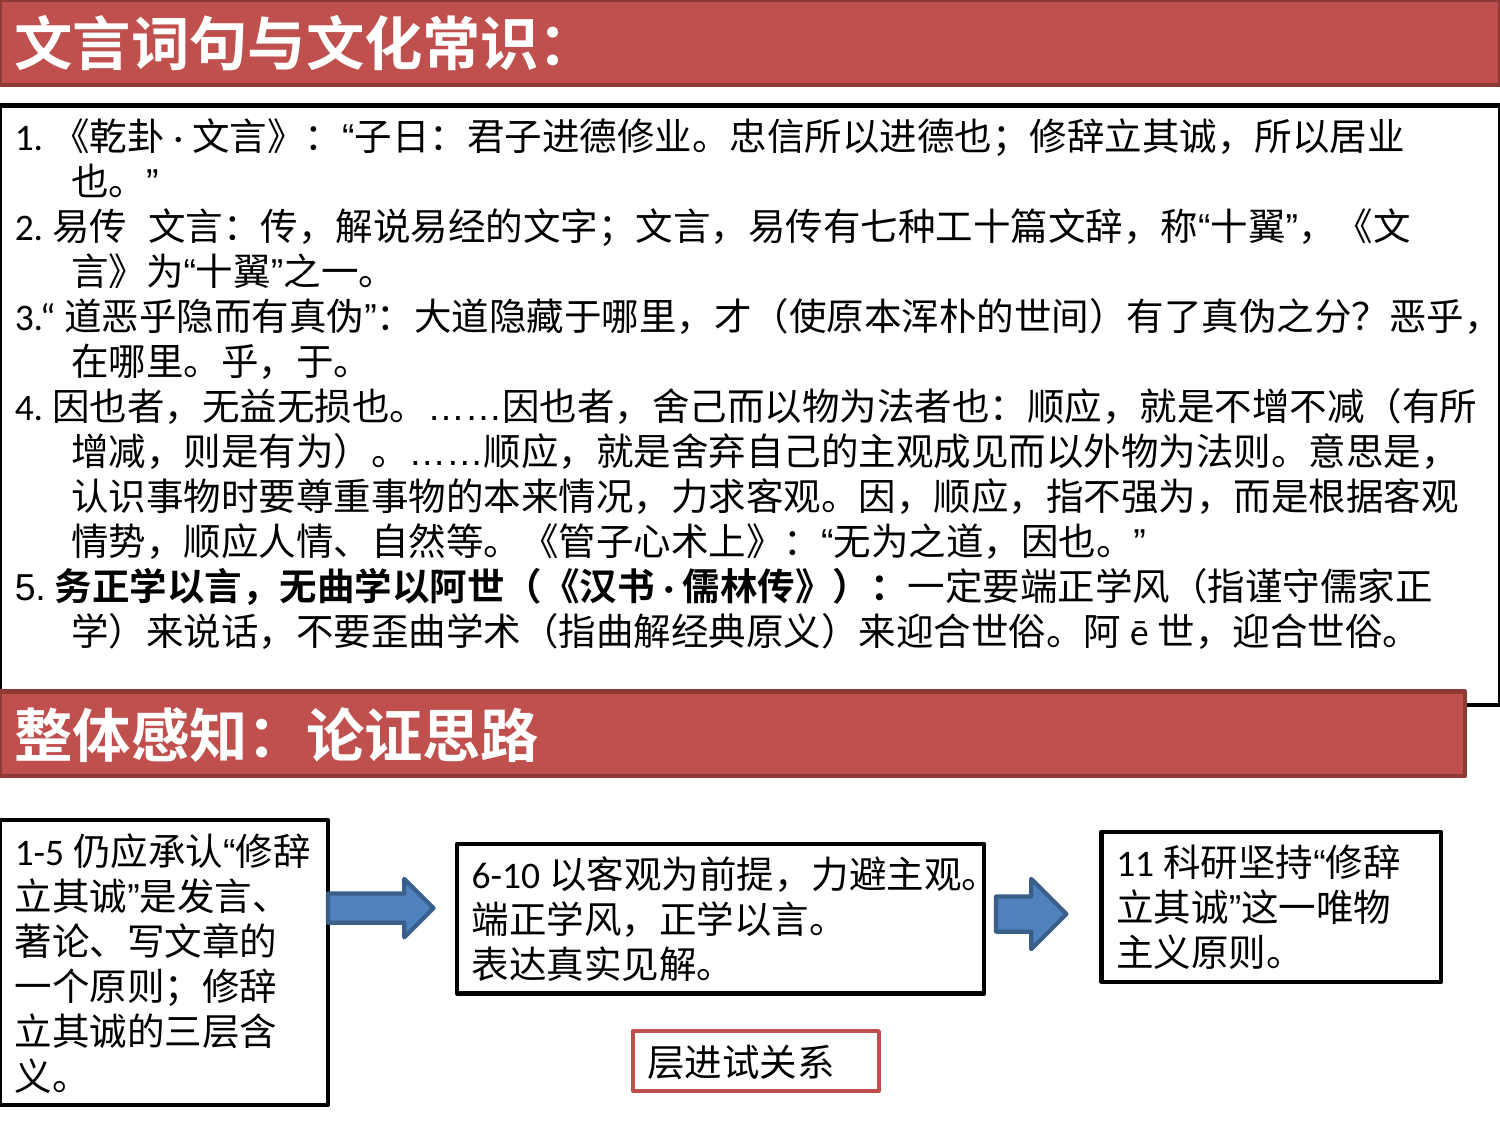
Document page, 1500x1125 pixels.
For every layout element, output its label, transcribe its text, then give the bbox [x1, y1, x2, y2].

text_box 整体感知：论证思路 [0, 689, 1467, 778]
text_box 6-10以客观为前提，力避主观。 端正学风，正学以言。 表达真实见解。 [455, 842, 986, 996]
text_box 层进试关系 [631, 1029, 881, 1093]
text_box [325, 876, 436, 940]
text_box [993, 876, 1069, 952]
text_box 1-5仍应承认“修辞立其诚”是发言、著论、写文章的一个原则；修辞立其诚的三层含义。 [0, 818, 330, 1107]
text_box 文言词句与文化常识： [0, 0, 1500, 87]
text_box 1.《乾卦·文言》：“子日：君子进德修业。忠信所以进德也；修辞立其诚，所以居业也。” 2.易传 文言：传，解说易经的文字；文言，易传有七种工十篇文辞，称“十翼”，《文言》为“十翼”之一。 3.“道恶乎隐而有真伪”：大道隐藏于哪里，才（使原本浑朴的世间）有了真伪之分？恶乎，在哪里。乎，于。 4.因也者，无益无损也。……因也者，舍己而以物为法者也：顺应，就是不增不减（有所增减，则是有为）。……顺应，就是舍弃自己的主观成见而以外物为法则。意思是，认识事物时要尊重事物的本来情况，力求客观。因，顺应，指不强为，而是根据客观情势，顺应人情、自然等。《管子心术上》：“无为之道，因也。” 5.务正学以言，无曲学以阿世（《汉书·儒林传》）：一定要端正学风（指谨守儒家正学）来说话，不要歪曲学术（指曲解经典原义）来迎合世俗。阿ē世，迎合世俗。 [0, 103, 1500, 707]
text_box 11科研坚持“修辞立其诚”这一唯物主义原则。 [1099, 830, 1443, 984]
